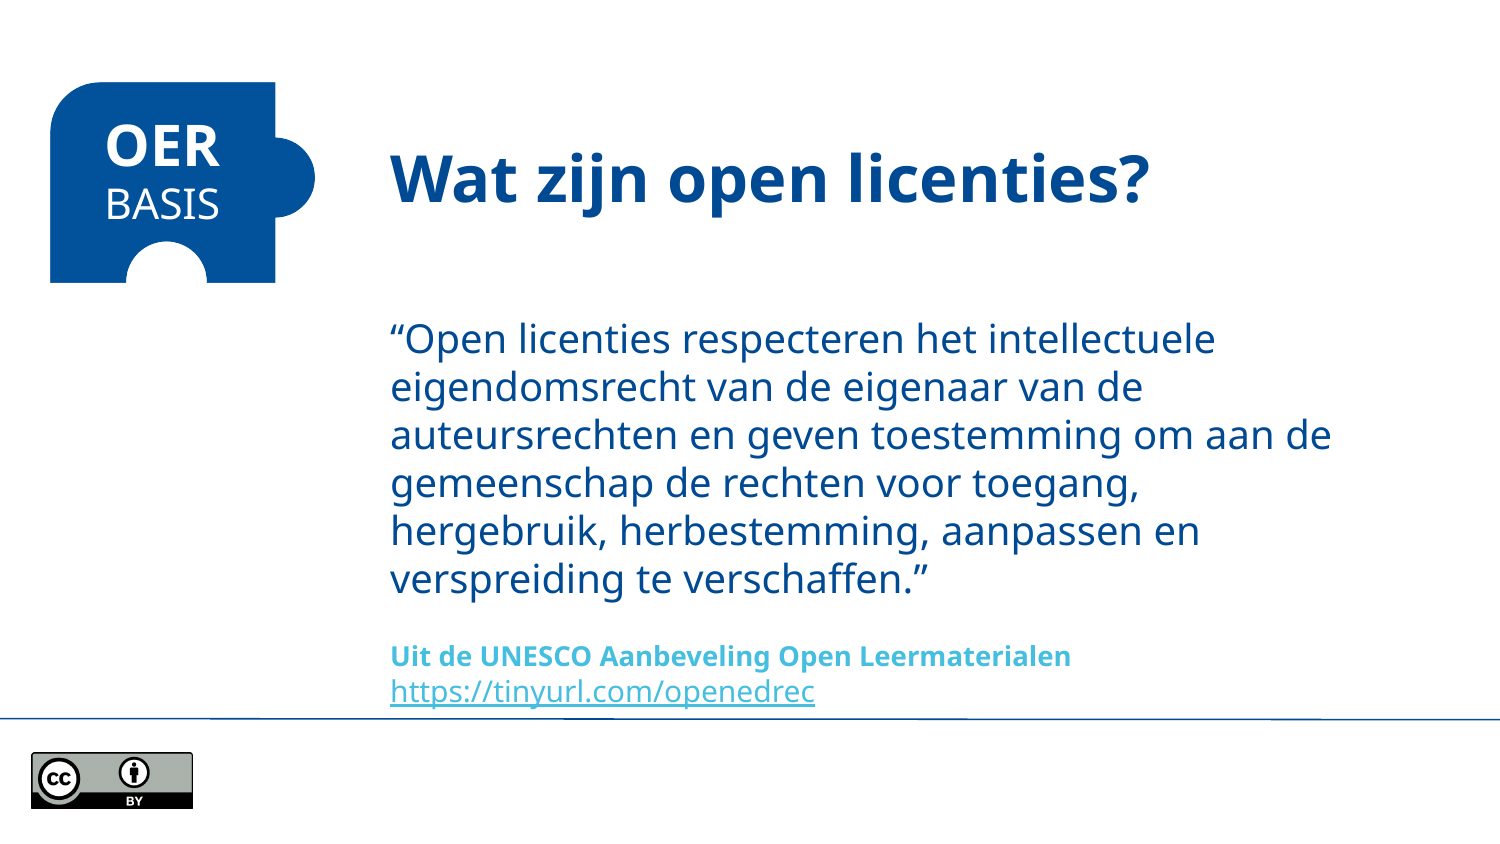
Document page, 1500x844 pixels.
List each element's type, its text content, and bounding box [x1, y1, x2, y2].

text_box Wat zijn open licenties? [491, 122, 1403, 231]
text_box Uit de UNESCO Aanbeveling Open Leermaterialen https://tinyurl.com/openedrec [375, 624, 1276, 716]
text_box [0, 727, 1500, 814]
text_box OER BASIS [321, 90, 491, 247]
picture [50, 82, 316, 284]
picture [31, 752, 193, 809]
text_box “Open licenties respecteren het intellectuele eigendomsrecht van de eigenaar van de auteursrechten en geven toestemming om aan de gemeenschap de rechten voor toegang, hergebruik, herbestemming, aanpassen en verspreiding te verschaffen.” [375, 298, 1381, 664]
